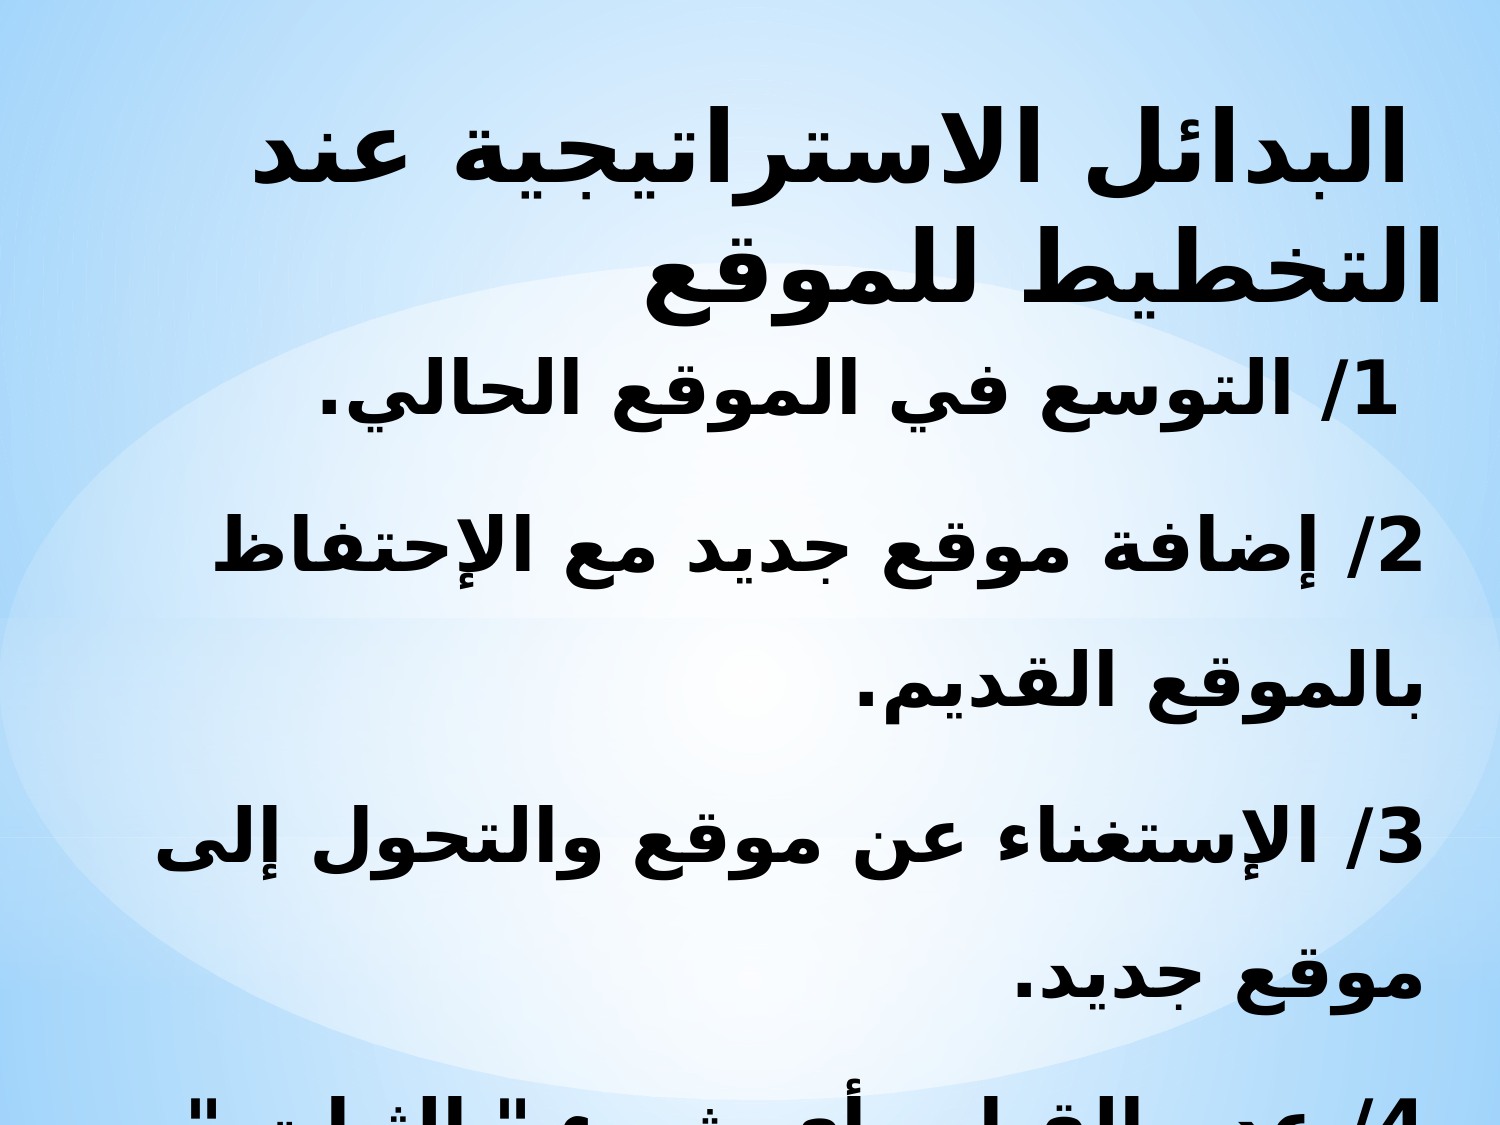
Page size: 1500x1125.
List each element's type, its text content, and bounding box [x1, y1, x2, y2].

title البدائل الاستراتيجية عند التخطيط للموقع [75, 75, 1463, 288]
list 1/ التوسع في الموقع الحالي. 2/ إضافة موقع جديد مع الإحتفاظ بالموقع القديم. 3/ الإستغناء عن موقع والتحول إلى موقع جديد. 4/ عدم القيام بأي شيء " الثبات ". [37, 287, 1450, 1063]
